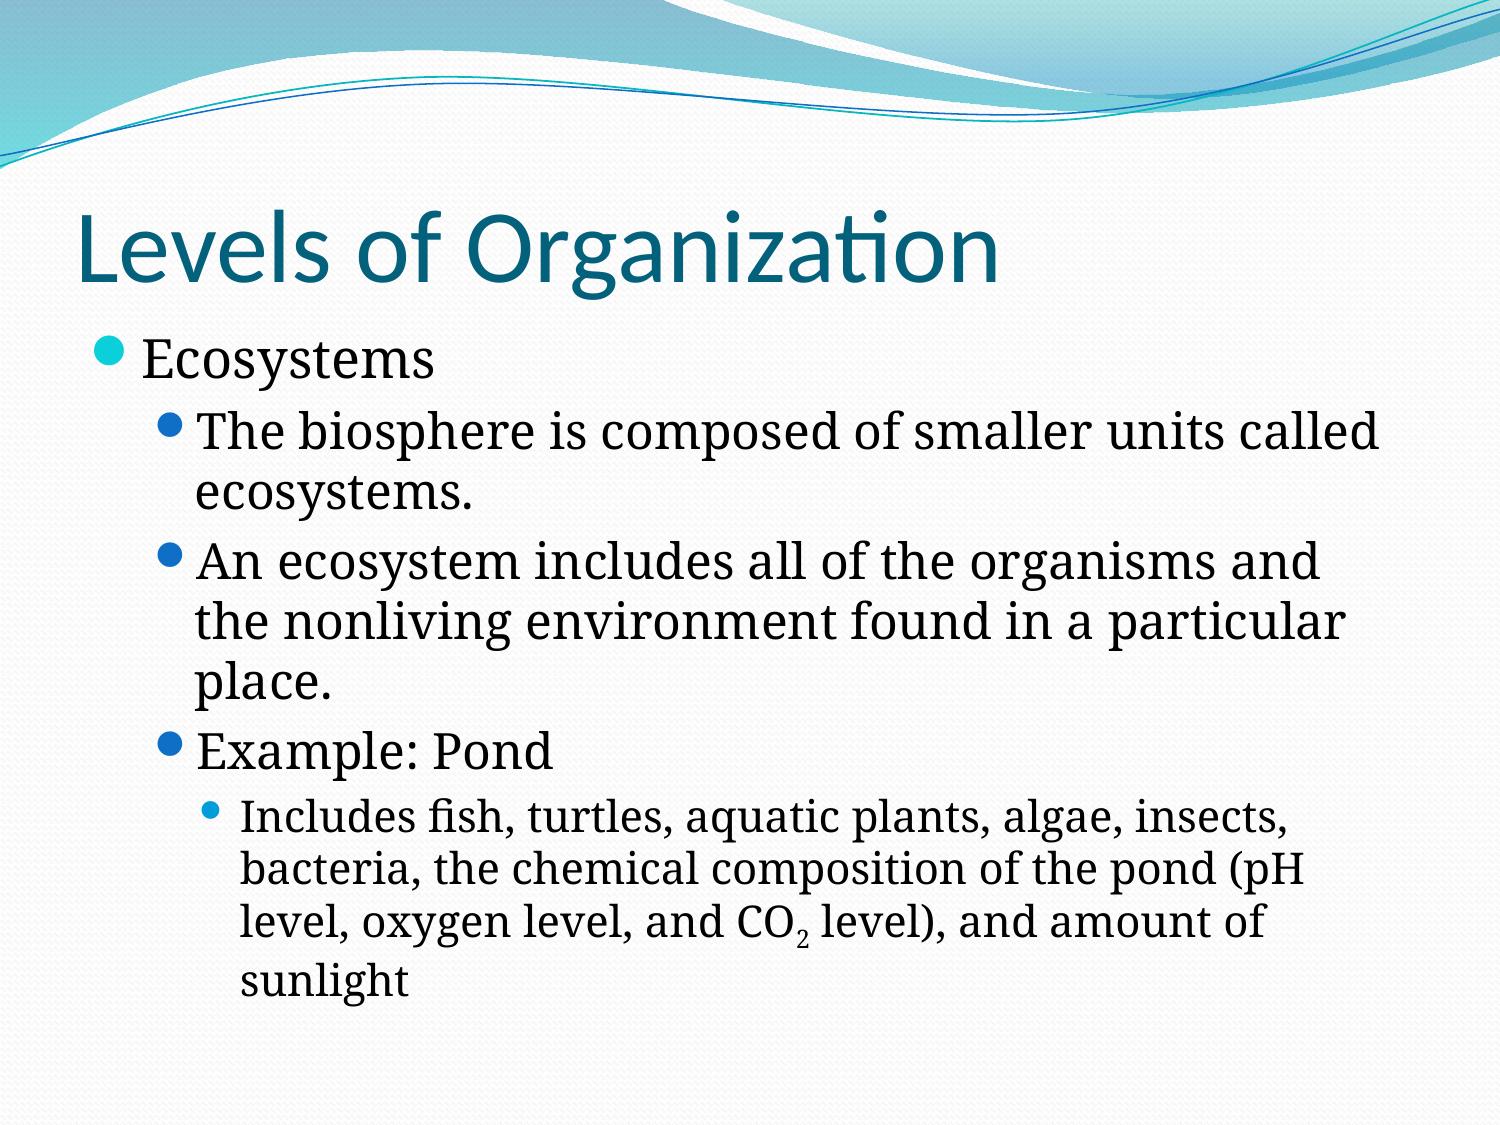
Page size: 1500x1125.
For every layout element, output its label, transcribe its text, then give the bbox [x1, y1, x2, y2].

title Levels of Organization [75, 115, 1425, 303]
list Ecosystems The biosphere is composed of smaller units called ecosystems. An ecosystem includes all of the organisms and the nonliving environment found in a particular place. Example: Pond Includes fish, turtles, aquatic plants, algae, insects, bacteria, the chemical composition of the pond (pH level, oxygen level, and CO2 level), and amount of sunlight [75, 317, 1425, 1038]
